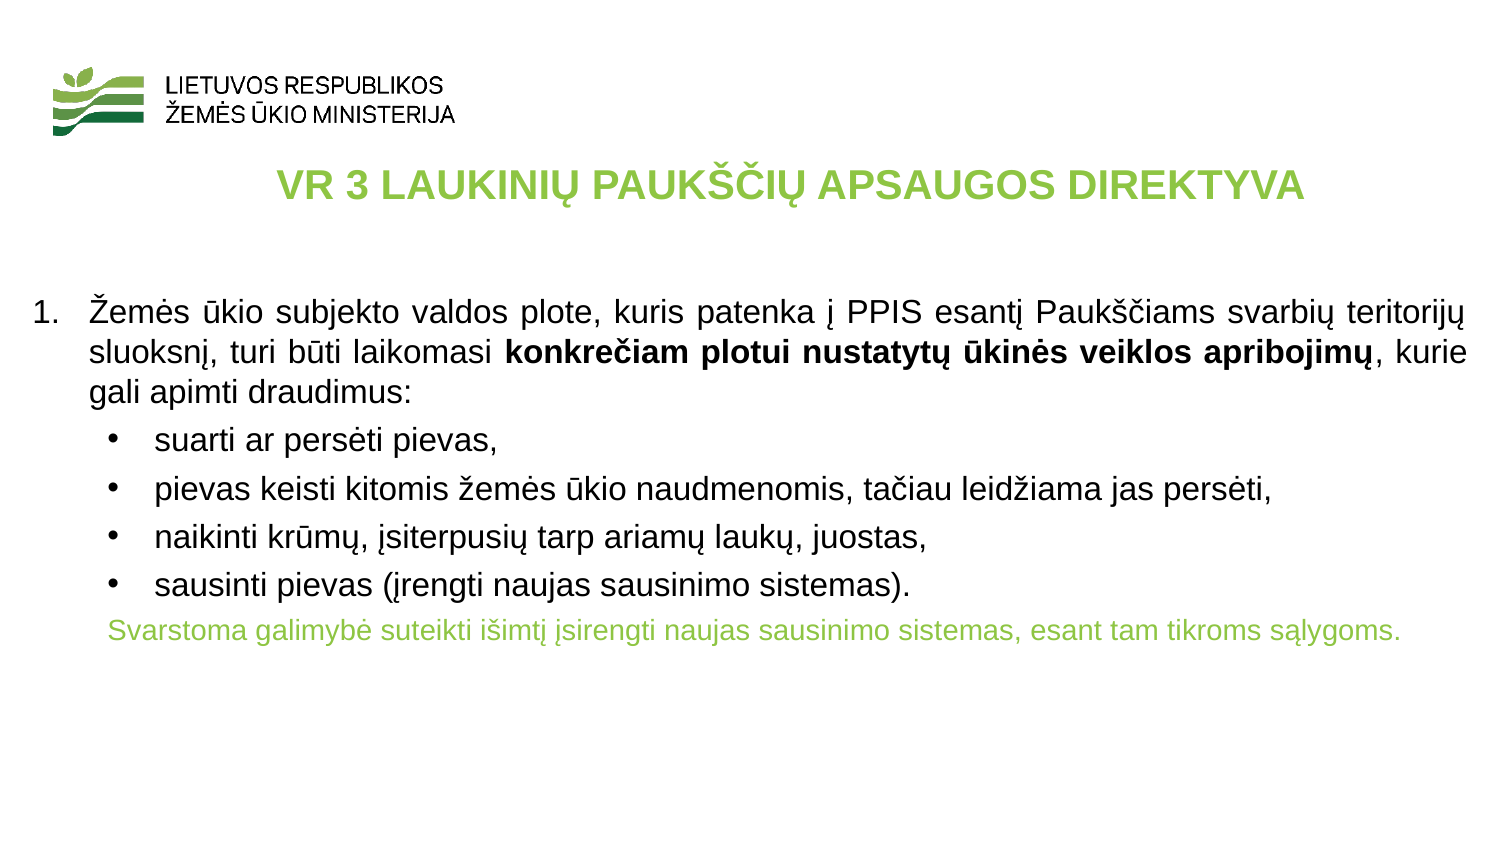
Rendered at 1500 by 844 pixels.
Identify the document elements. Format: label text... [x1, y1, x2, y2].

text_box VR 3 LAUKINIŲ PAUKŠČIŲ APSAUGOS DIREKTYVA [194, 150, 1388, 215]
picture [52, 67, 455, 137]
text_box Žemės ūkio subjekto valdos plote, kuris patenka į PPIS esantį Paukščiams svarbių teritorijų sluoksnį, turi būti laikomasi konkrečiam plotui nustatytų ūkinės veiklos apribojimų, kurie gali apimti draudimus: suarti ar persėti pievas, pievas keisti kitomis žemės ūkio naudmenomis, tačiau leidžiama jas persėti, naikinti krūmų, įsiterpusių tarp ariamų laukų, juostas, sausinti pievas (įrengti naujas sausinimo sistemas). Svarstoma galimybė suteikti išimtį įsirengti naujas sausinimo sistemas, esant tam tikroms sąlygoms. [17, 283, 1483, 654]
